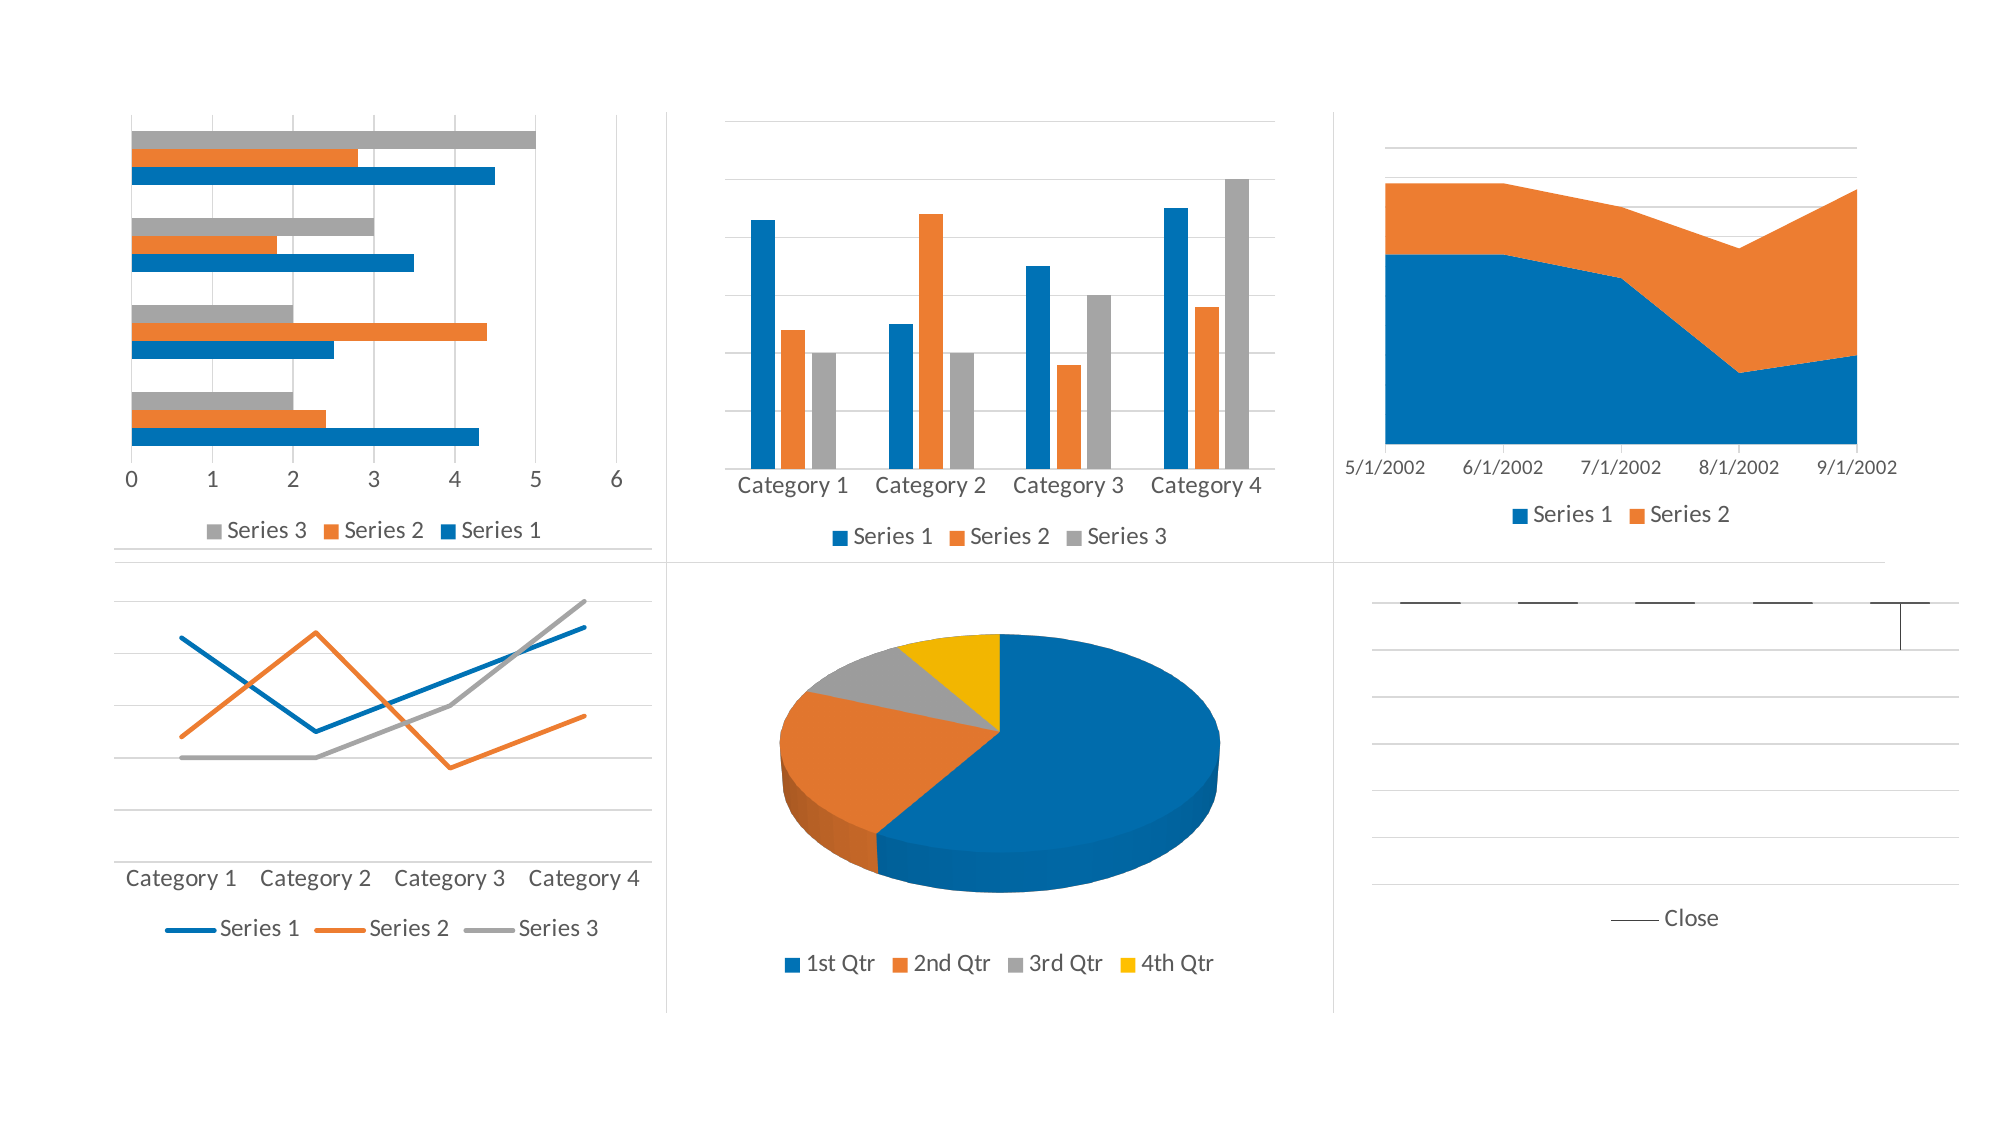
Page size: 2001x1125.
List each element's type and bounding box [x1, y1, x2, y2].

chart [713, 112, 1287, 557]
chart [103, 105, 663, 950]
chart [745, 591, 1255, 984]
chart [1333, 139, 1910, 535]
chart [1359, 596, 1972, 940]
